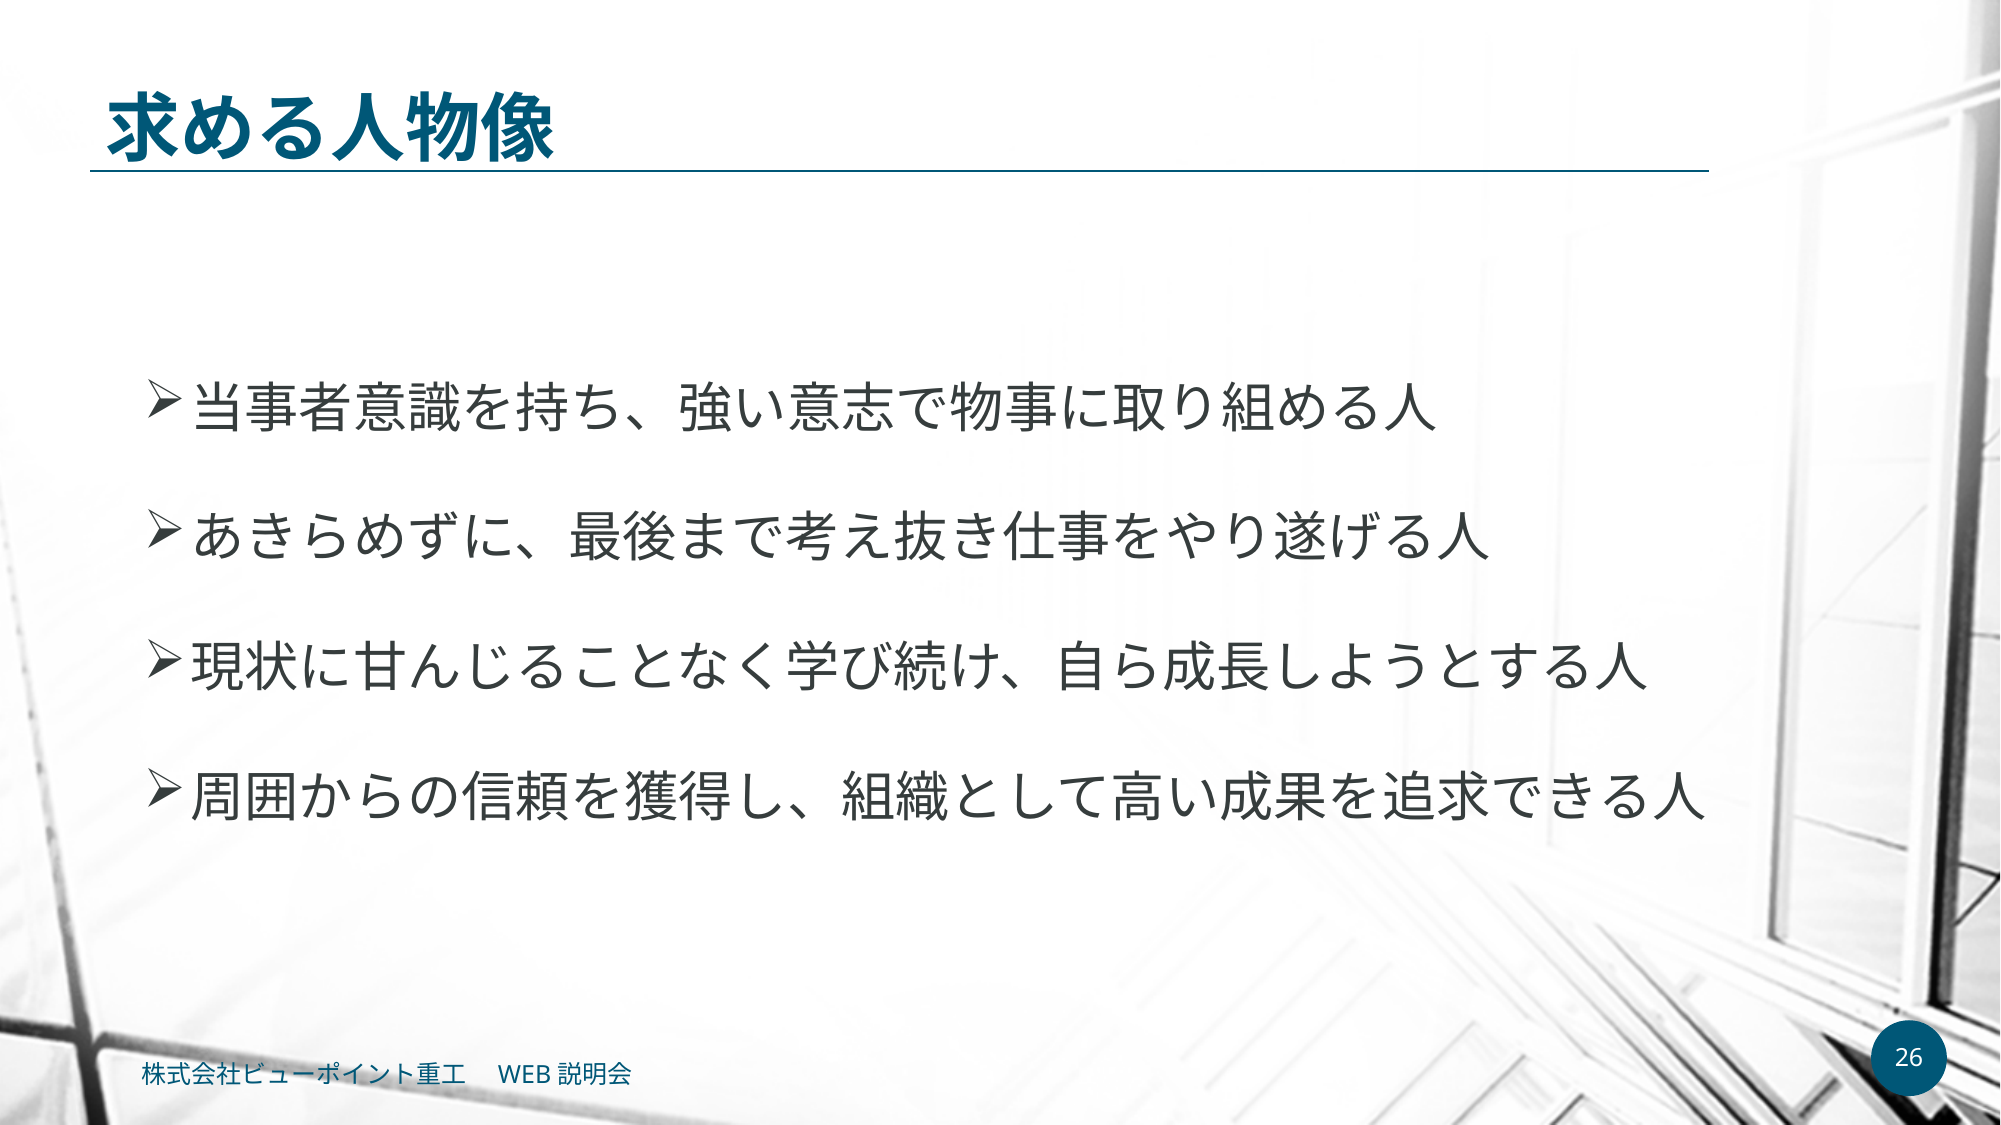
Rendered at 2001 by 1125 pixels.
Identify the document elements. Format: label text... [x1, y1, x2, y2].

text_box 当事者意識を持ち、強い意志で物事に取り組める人 あきらめずに、最後まで考え抜き仕事をやり遂げる人 現状に甘んじることなく学び続け、自ら成長しようとする人 周囲からの信頼を獲得し、組織として高い成果を追求できる人 [128, 300, 1724, 835]
title 求める人物像 [90, 90, 1709, 178]
picture [0, 0, 2001, 1125]
